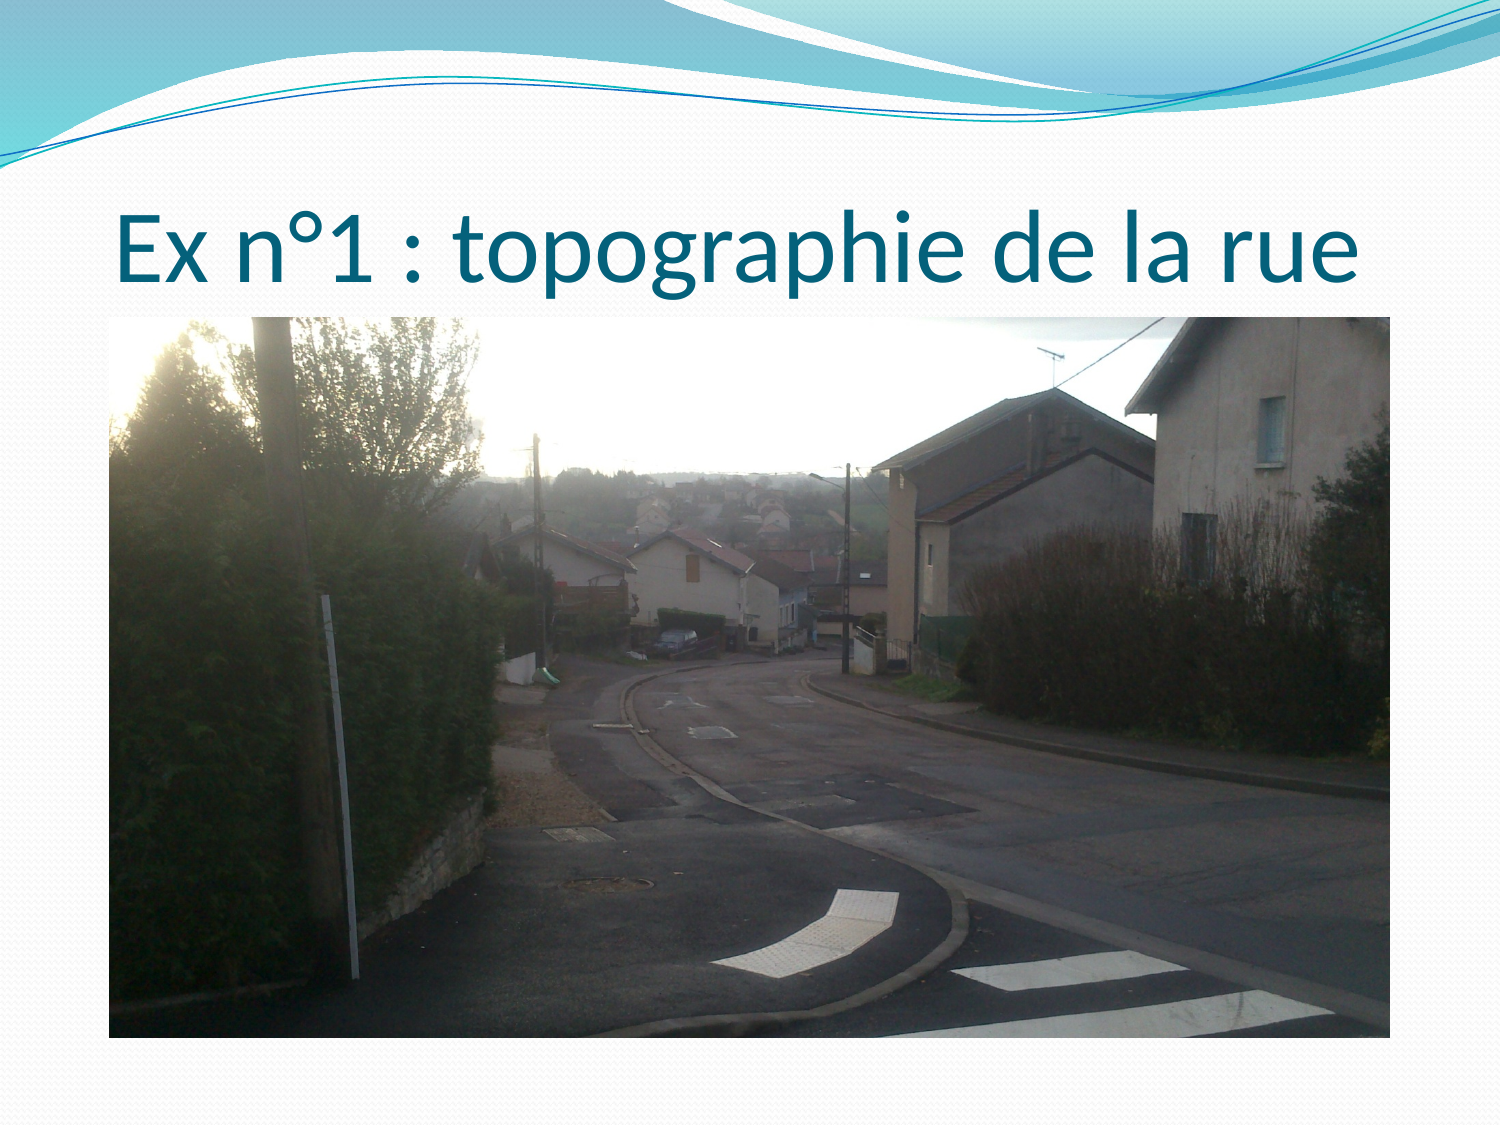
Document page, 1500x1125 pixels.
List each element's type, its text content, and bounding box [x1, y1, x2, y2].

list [109, 317, 1391, 1038]
title Ex n°1 : topographie de la rue [75, 115, 1425, 303]
